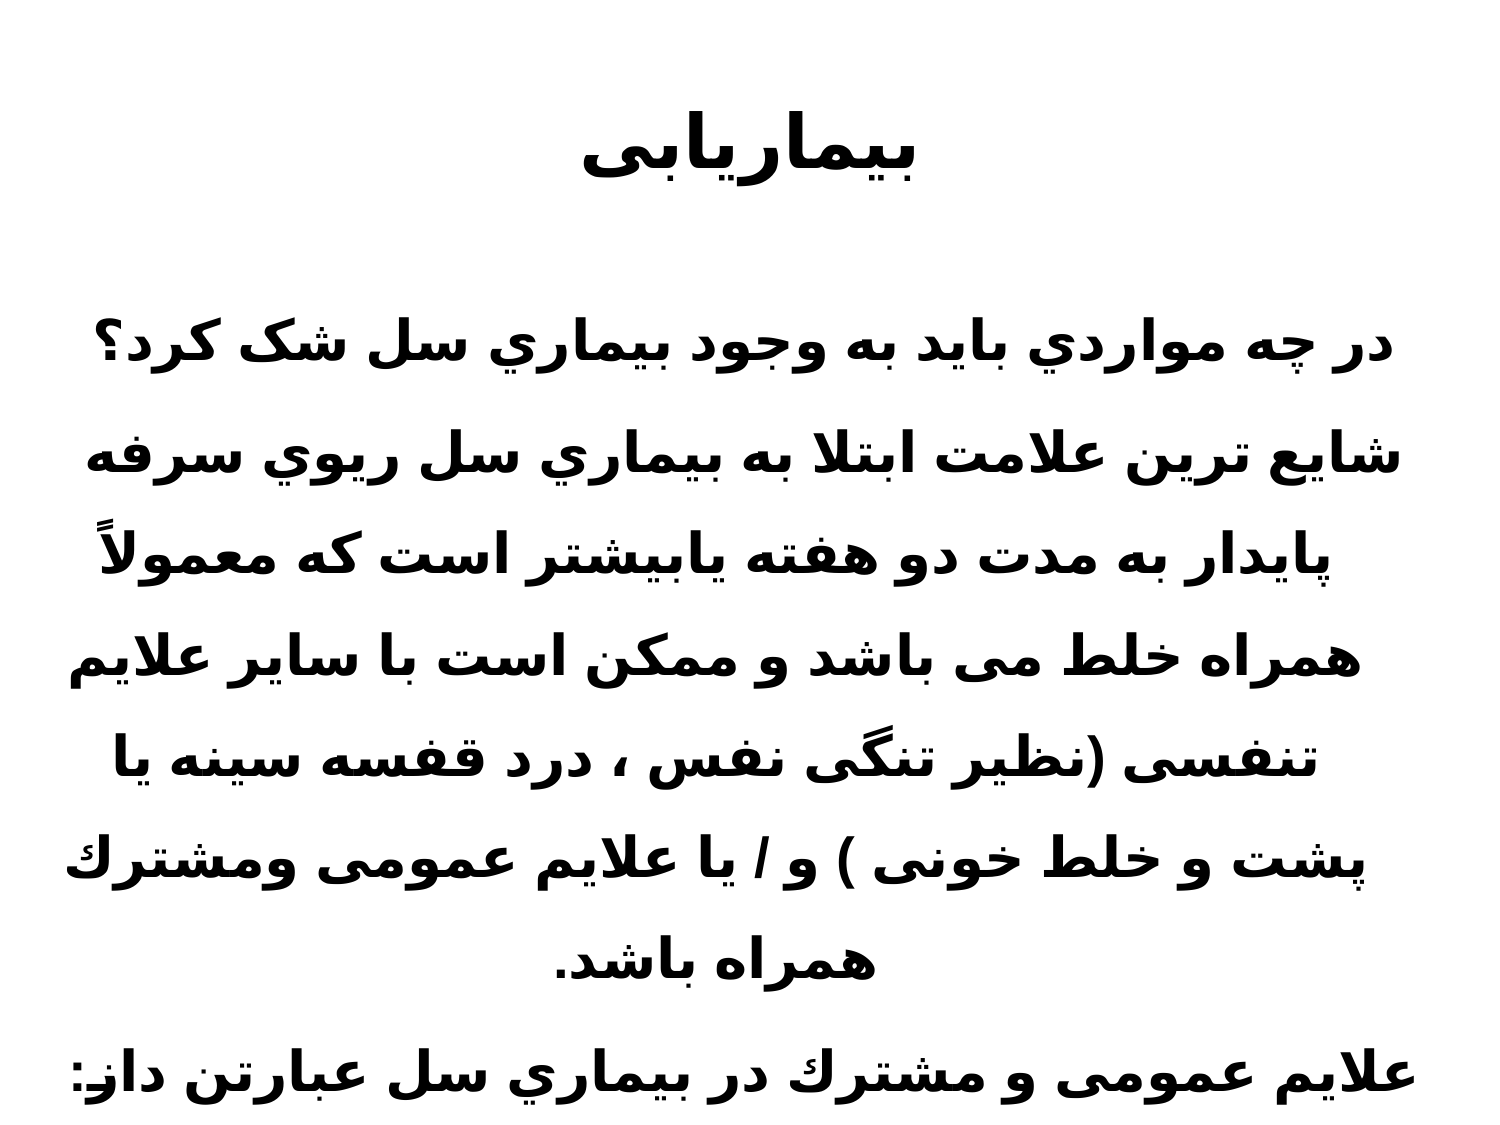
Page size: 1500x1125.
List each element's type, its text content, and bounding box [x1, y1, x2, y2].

title بیماریابی [75, 45, 1425, 233]
list در چه مواردي باید به وجود بیماري سل شک کرد؟ شایع ترین علامت ابتلا به بیماري سل ریوي سرفه پایدار به مدت دو هفته یابیشتر است که معمولاً همراه خلط می باشد و ممکن است با سایر علایم تنفسی (نظیر تنگی نفس ، درد قفسه سینه یا پشت و خلط خونی ) و / یا علایم عمومی ومشترك همراه باشد. علایم عمومی و مشترك در بیماري سل عبارتن داز: تب،کاهش اشتها ،کاهش وزن، بی حالی، تعریق شبانه، خستگی زودرس و ضعف عمومی. [29, 262, 1459, 1005]
